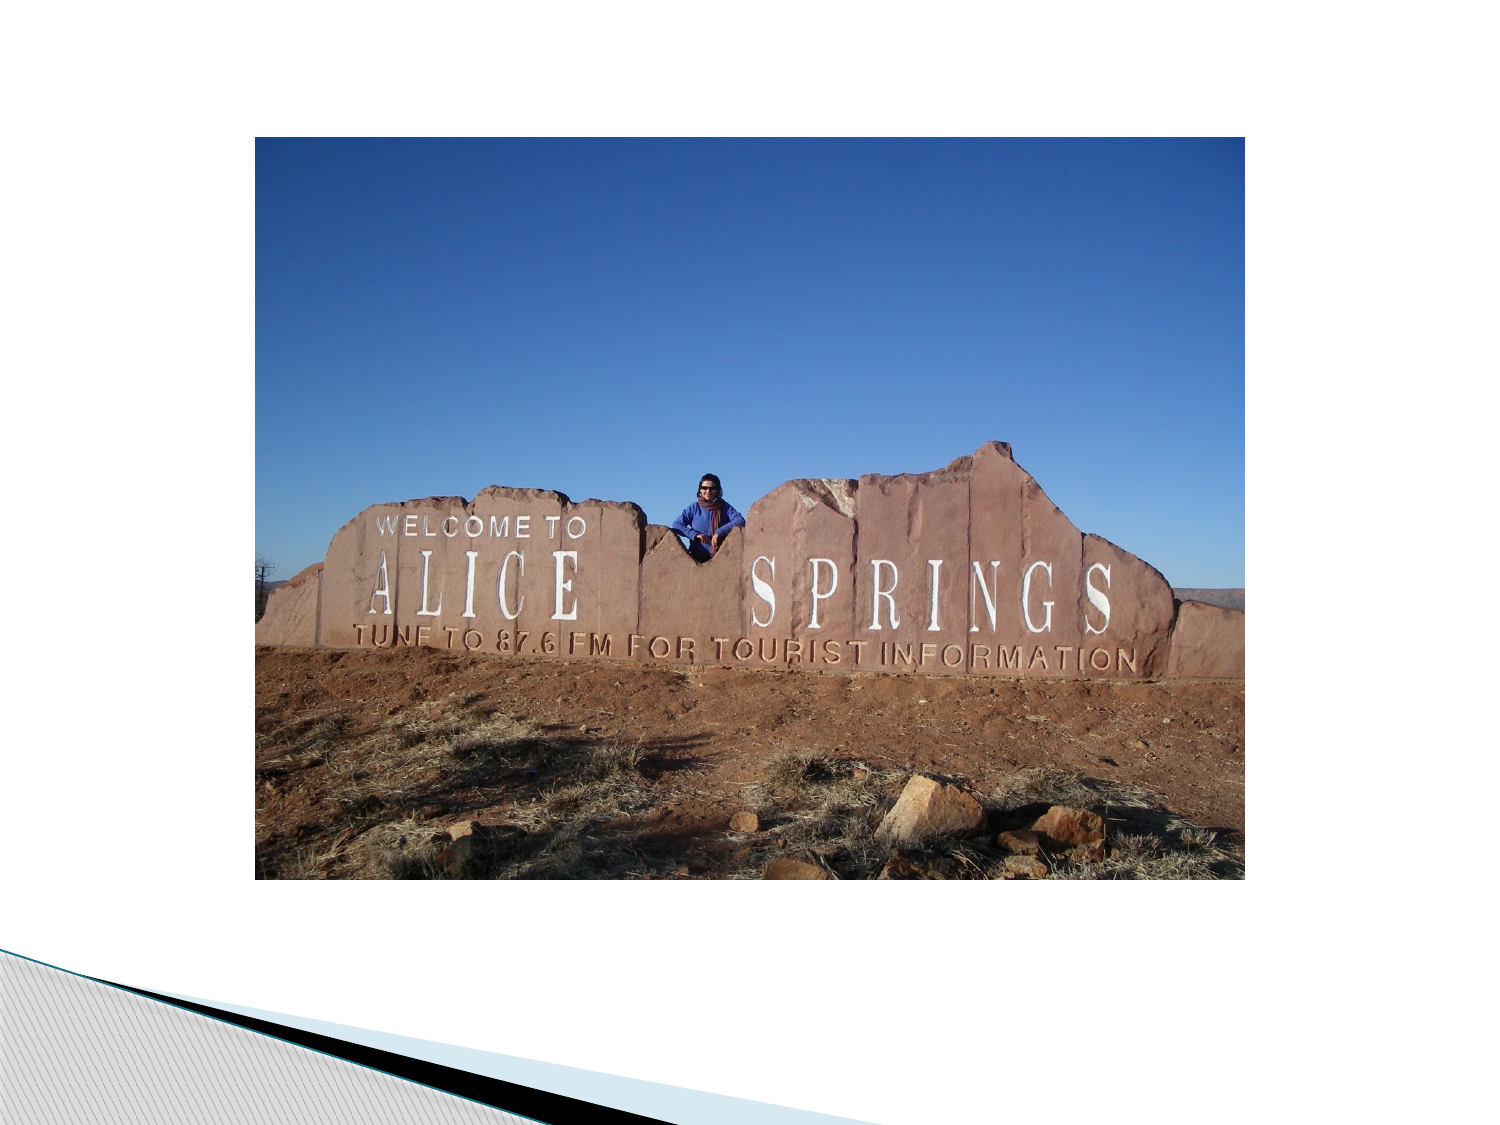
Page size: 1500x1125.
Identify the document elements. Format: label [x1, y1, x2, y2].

list [254, 136, 1246, 880]
